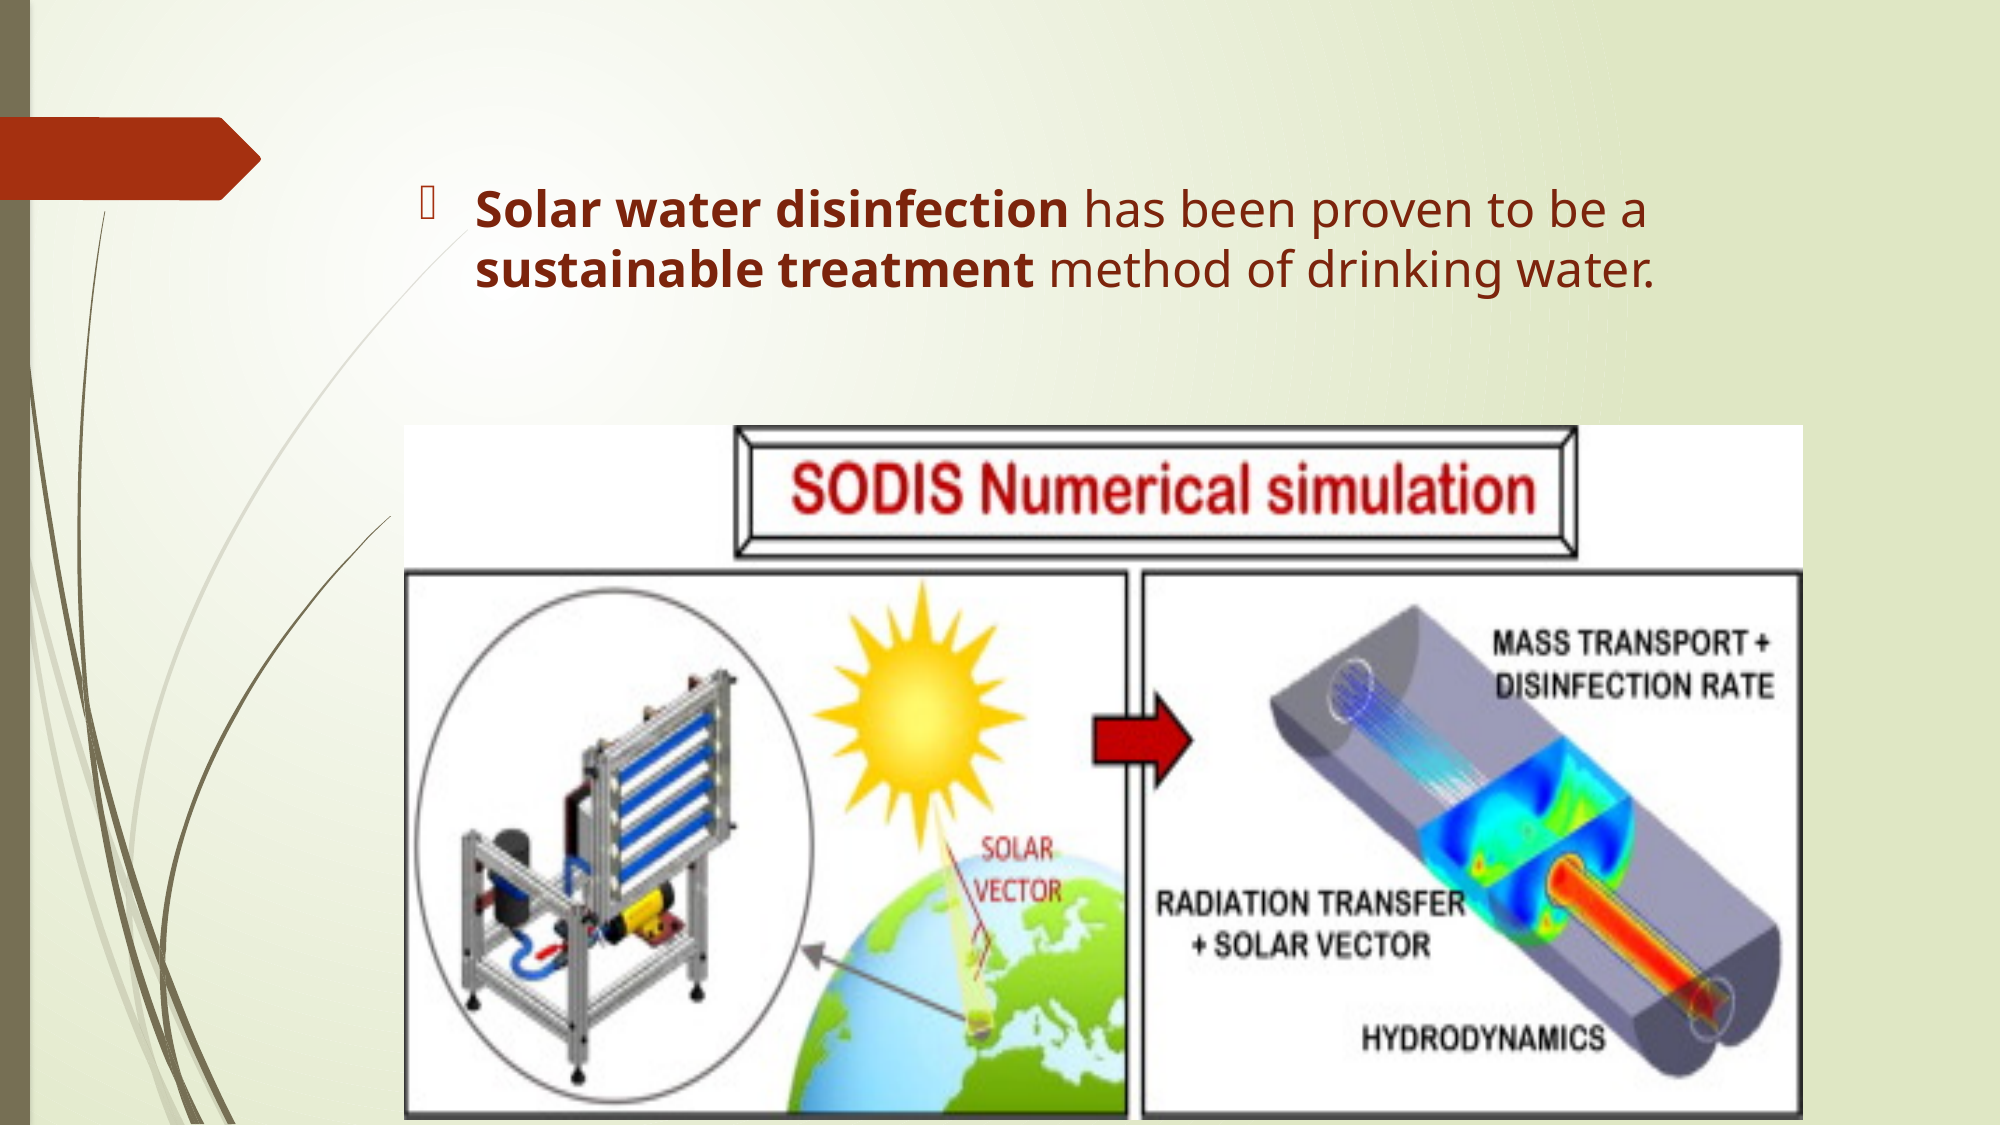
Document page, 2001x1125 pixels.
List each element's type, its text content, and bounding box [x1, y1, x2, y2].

picture [403, 425, 1803, 1120]
list Solar water disinfection has been proven to be a sustainable treatment method of drinking water. [404, 169, 1867, 411]
